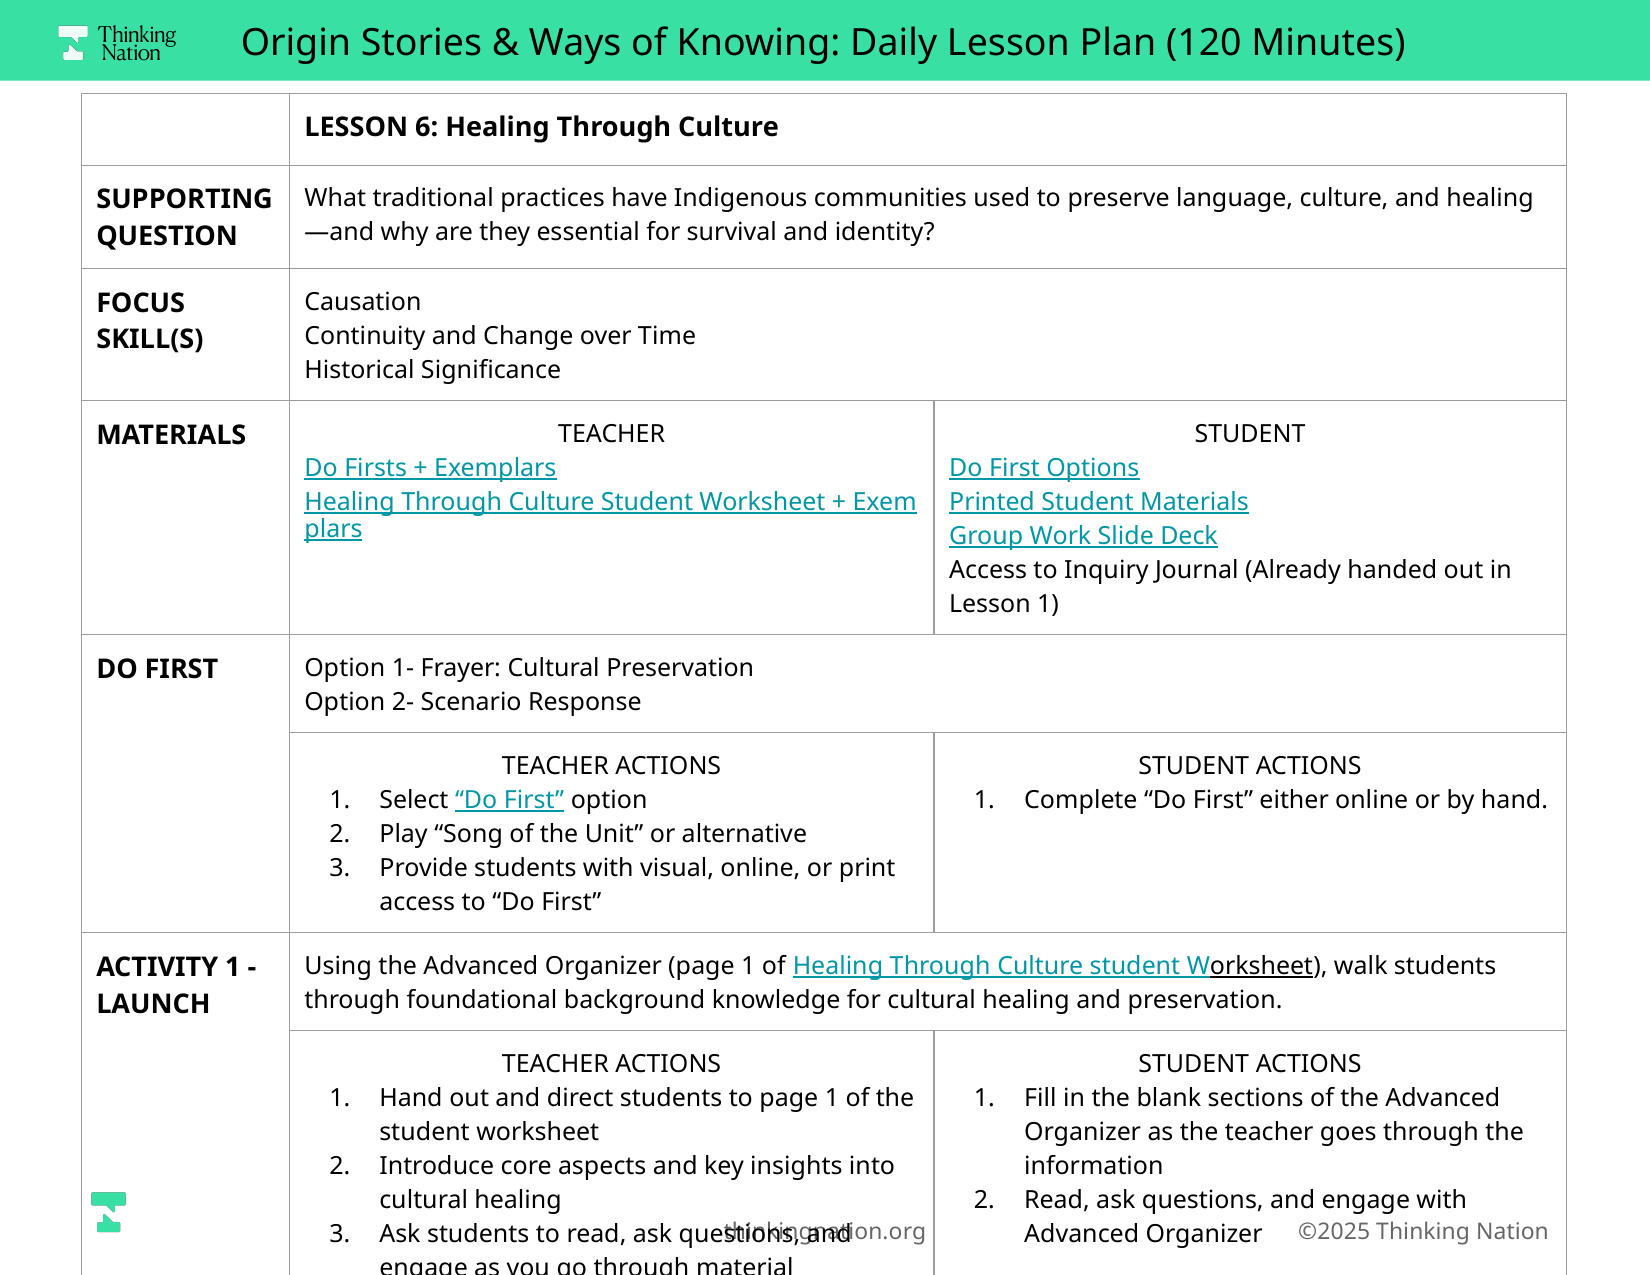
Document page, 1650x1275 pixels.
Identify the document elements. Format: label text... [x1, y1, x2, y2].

table_cell ACTIVITY 1 - LAUNCH [82, 933, 289, 1275]
table_cell What traditional practices have Indigenous communities used to preserve language, culture, and healing—and why are they essential for survival and identity? [290, 166, 1566, 268]
table_header LESSON 6: Healing Through Culture [290, 94, 1566, 165]
table_header [82, 94, 289, 165]
picture [80, 1184, 136, 1240]
table_cell DO FIRST [82, 635, 289, 932]
table_cell SUPPORTING QUESTION [82, 166, 289, 268]
table_cell STUDENT ACTIONS Fill in the blank sections of the Advanced Organizer as the teacher goes through the information Read, ask questions, and engage with Advanced Organizer [935, 1031, 1566, 1275]
picture [45, 14, 180, 71]
table_cell FOCUS SKILL(S) [82, 269, 289, 400]
table_cell TEACHER ACTIONS Select “Do First” option Play “Song of the Unit” or alternative Provide students with visual, online, or print access to “Do First” [290, 733, 933, 932]
table_cell TEACHER Do Firsts + Exemplars Healing Through Culture Student Worksheet + Exemplars [290, 401, 933, 634]
table_cell STUDENT Do First Options Printed Student Materials Group Work Slide Deck Access to Inquiry Journal (Already handed out in Lesson 1) [935, 401, 1566, 634]
table_cell Causation Continuity and Change over Time Historical Significance [290, 269, 1566, 400]
table_cell MATERIALS [82, 401, 289, 634]
table_cell Using the Advanced Organizer (page 1 of Healing Through Culture student Worksheet), walk students through foundational background knowledge for cultural healing and preservation. [290, 933, 1566, 1030]
text_box Origin Stories & Ways of Knowing: Daily Lesson Plan (120 Minutes) [0, 0, 1650, 81]
table_cell Option 1- Frayer: Cultural Preservation Option 2- Scenario Response [290, 635, 1566, 732]
table_cell STUDENT ACTIONS Complete “Do First” either online or by hand. [935, 733, 1566, 932]
table_cell TEACHER ACTIONS Hand out and direct students to page 1 of the student worksheet Introduce core aspects and key insights into cultural healing Ask students to read, ask questions, and engage as you go through material [290, 1031, 933, 1275]
